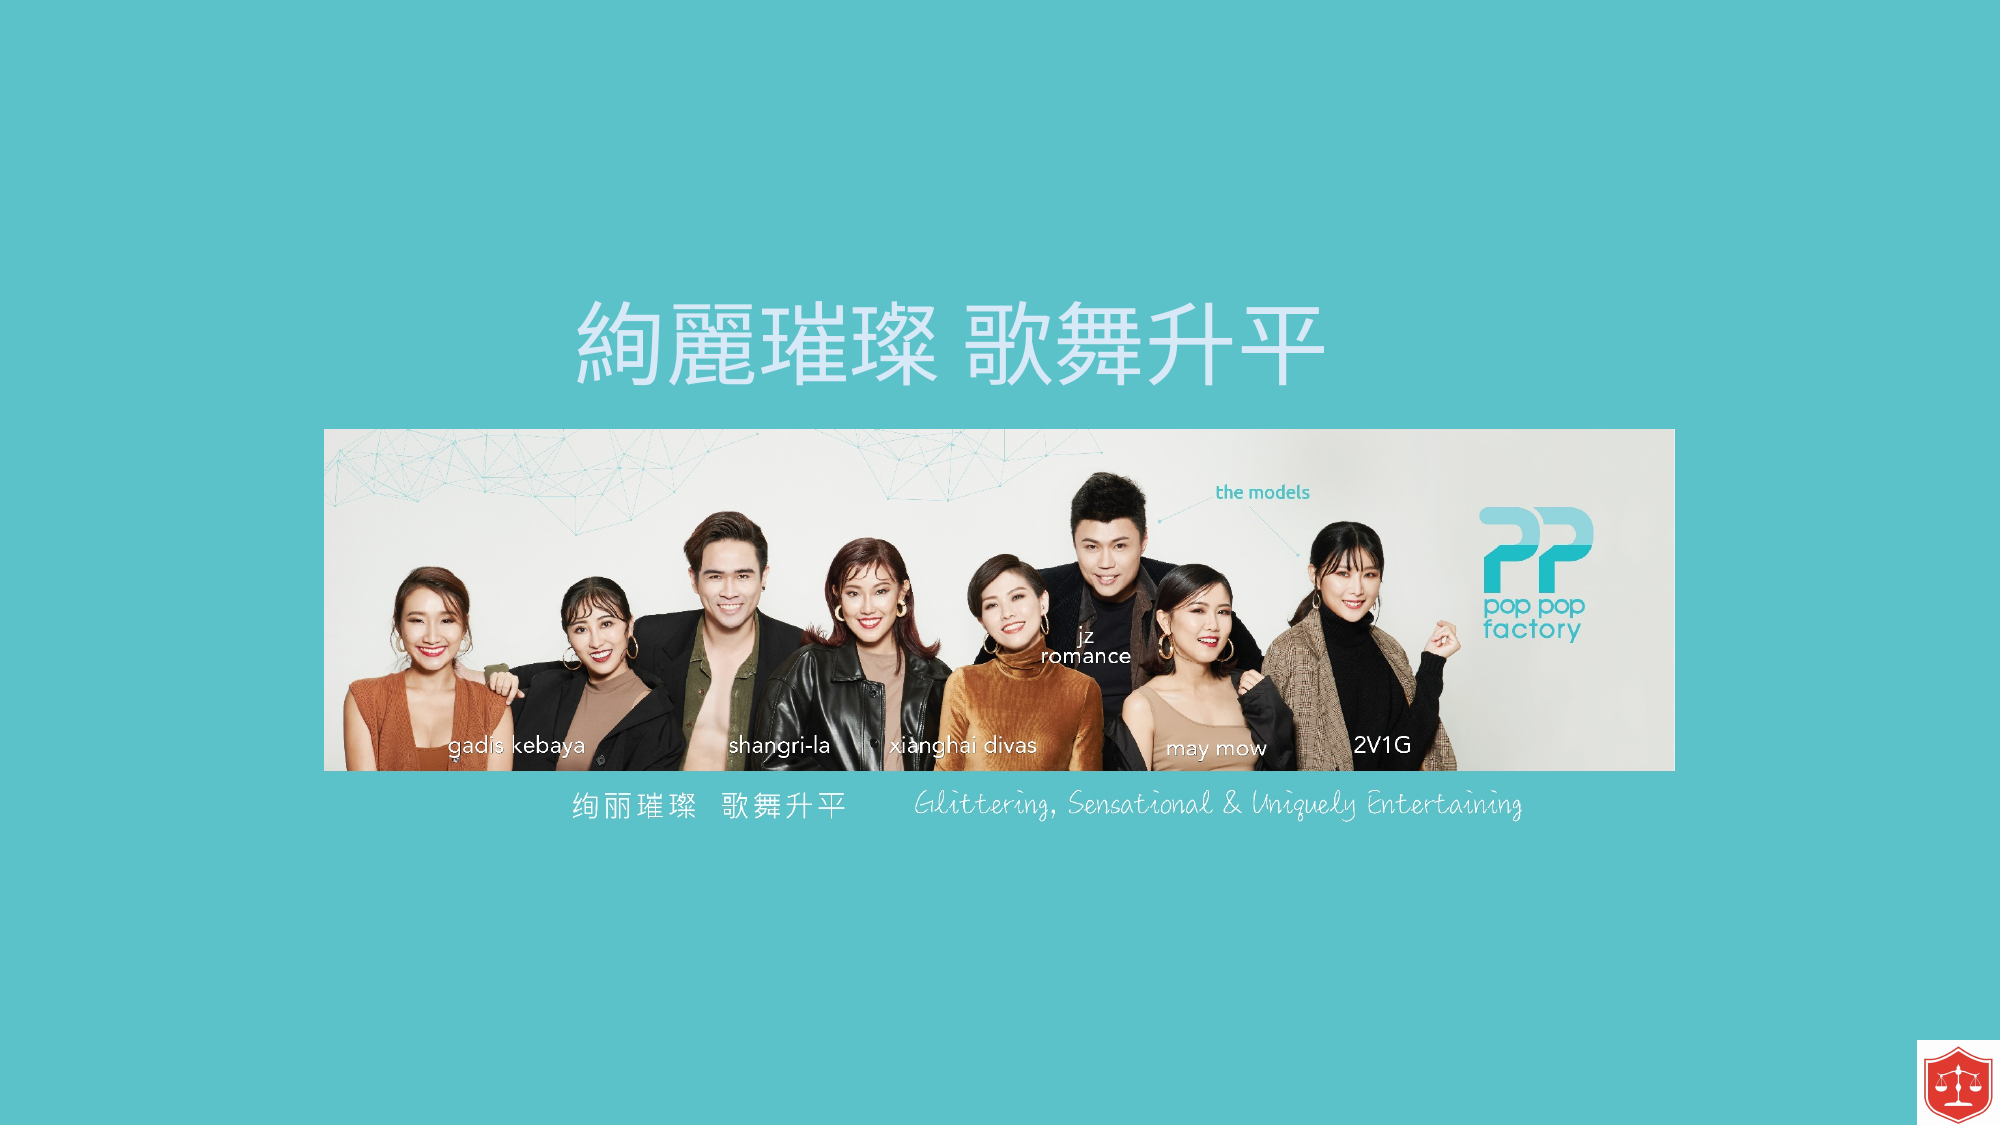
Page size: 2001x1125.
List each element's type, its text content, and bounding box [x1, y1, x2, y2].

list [324, 429, 1675, 838]
title 絢麗璀璨 歌舞升平 [560, 292, 1465, 429]
picture [1917, 1040, 2000, 1125]
